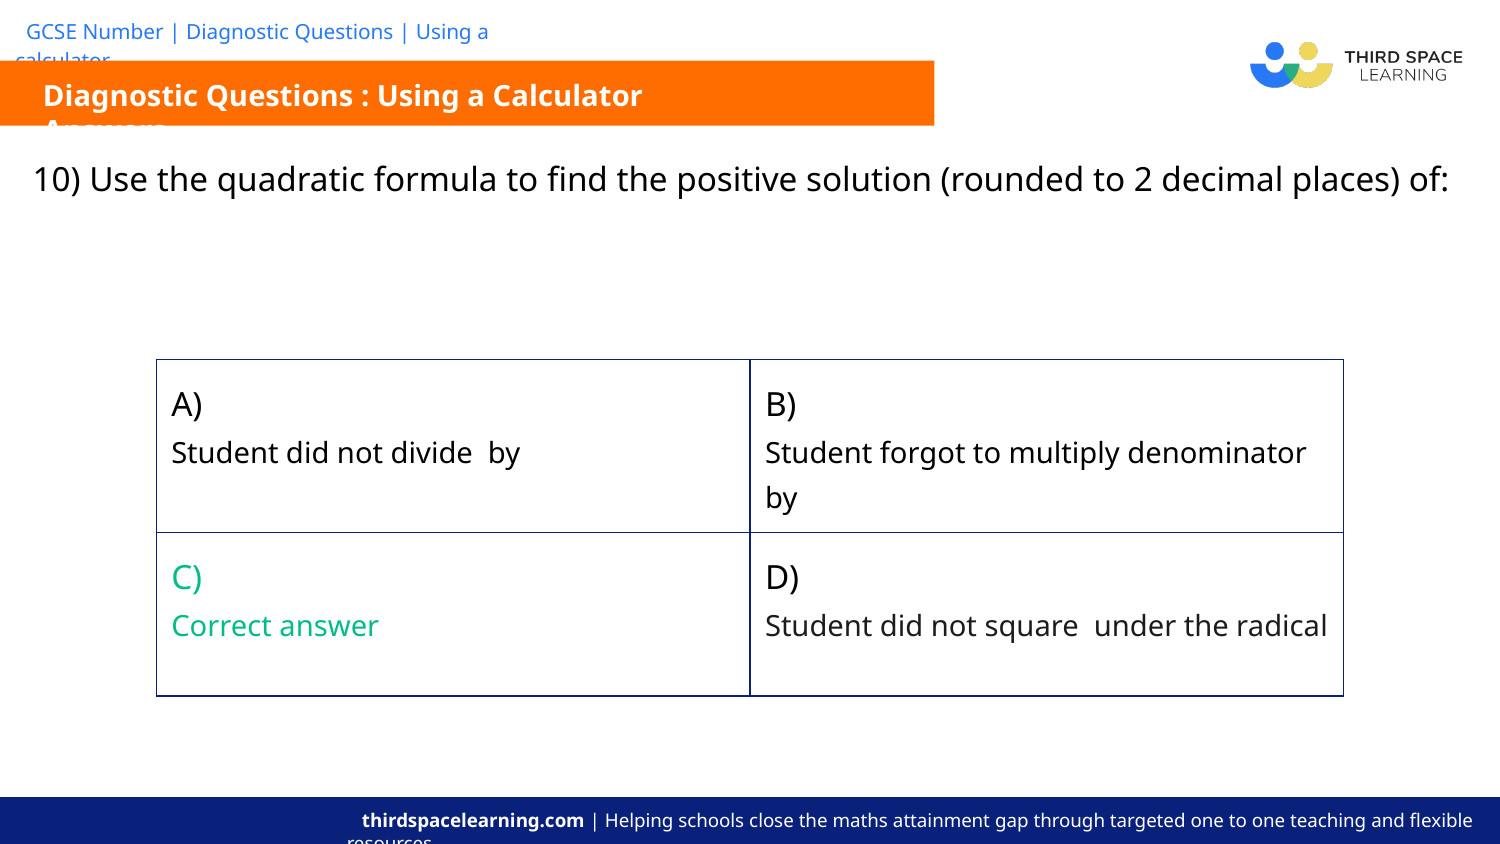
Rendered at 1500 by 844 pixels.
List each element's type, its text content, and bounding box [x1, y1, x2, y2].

text_box Diagnostic Questions : Using a Calculator Answers [27, 61, 778, 162]
picture [1250, 33, 1465, 99]
